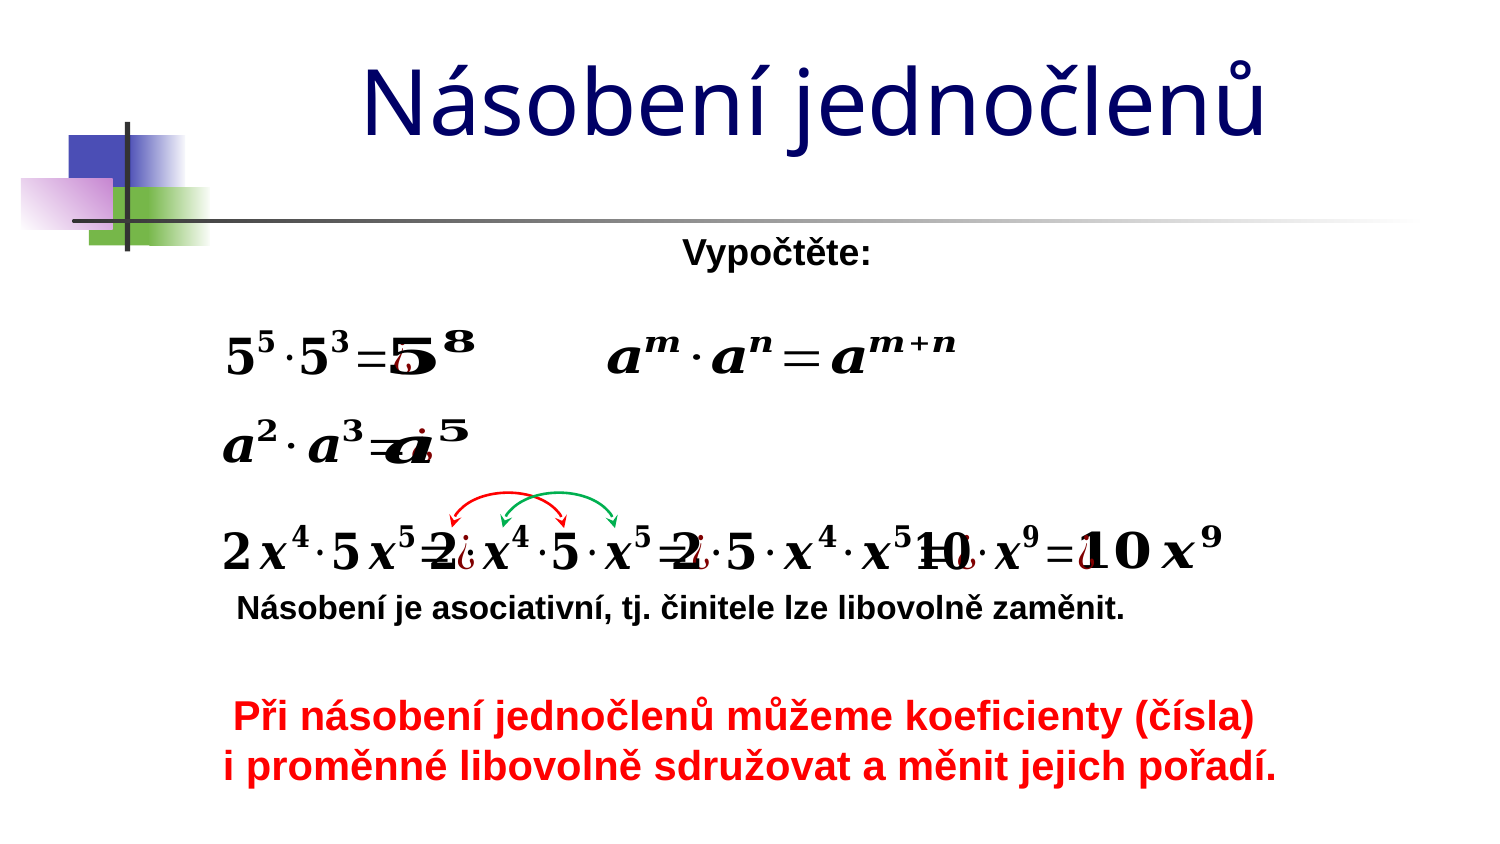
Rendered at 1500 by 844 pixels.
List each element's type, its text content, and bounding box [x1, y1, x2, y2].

text_box Při násobení jednočlenů můžeme koeficienty (čísla) i proměnné libovolně sdružovat a měnit jejich pořadí. [0, 681, 1500, 797]
text_box Vypočtěte: [615, 220, 939, 281]
text_box [449, 492, 545, 529]
title Násobení jednočlenů [129, 8, 1500, 189]
text_box [500, 492, 618, 529]
text_box Násobení je asociativní, tj. činitele lze libovolně zaměnit. [221, 578, 1185, 634]
